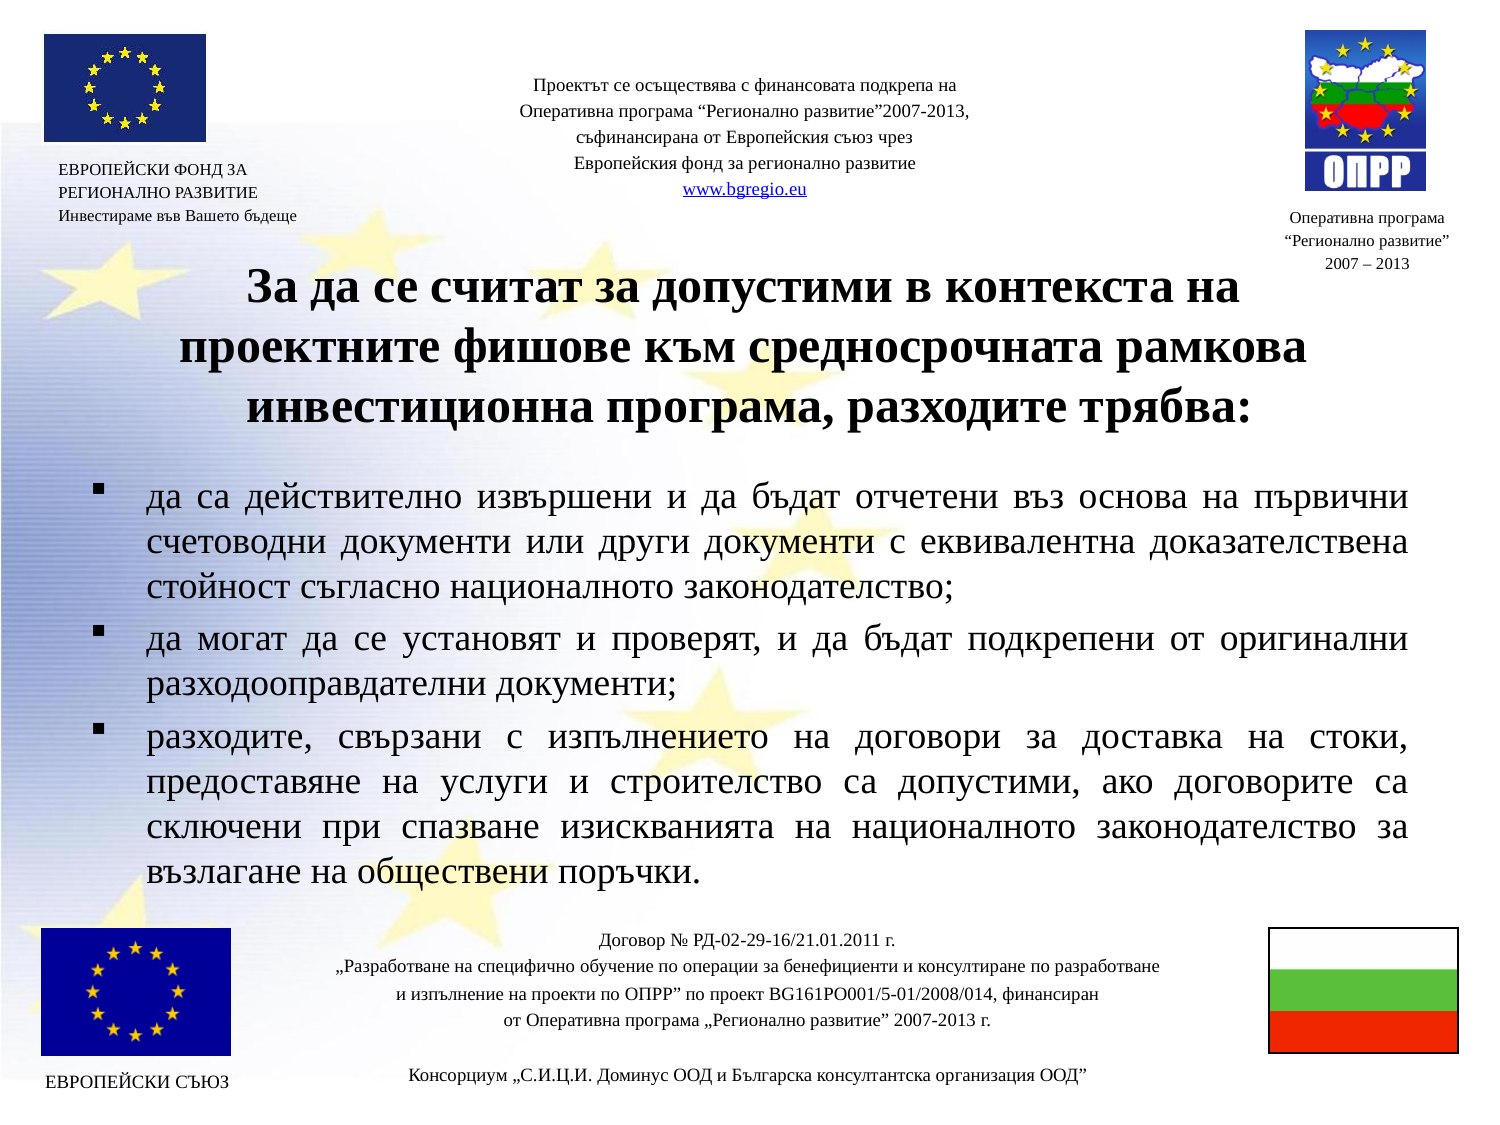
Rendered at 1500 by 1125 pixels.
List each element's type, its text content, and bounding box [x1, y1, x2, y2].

list да са действително извършени и да бъдат отчетени въз основа на първични счетоводни документи или други документи с еквивалентна доказателствена стойност съгласно националното законодателство; да могат да се установят и проверят, и да бъдат подкрепени от оригинални разходооправдателни документи; разходите, свързани с изпълнението на договори за доставка на стоки, предоставяне на услуги и строителство са допустими, ако договорите са сключени при спазване изискванията на националното законодателство за възлагане на обществени поръчки. [75, 463, 1425, 917]
title За да се считат за допустими в контекста на проектните фишове към средносрочната рамкова инвестиционна програма, разходите трябва: [75, 245, 1425, 433]
picture [0, 0, 1500, 1125]
